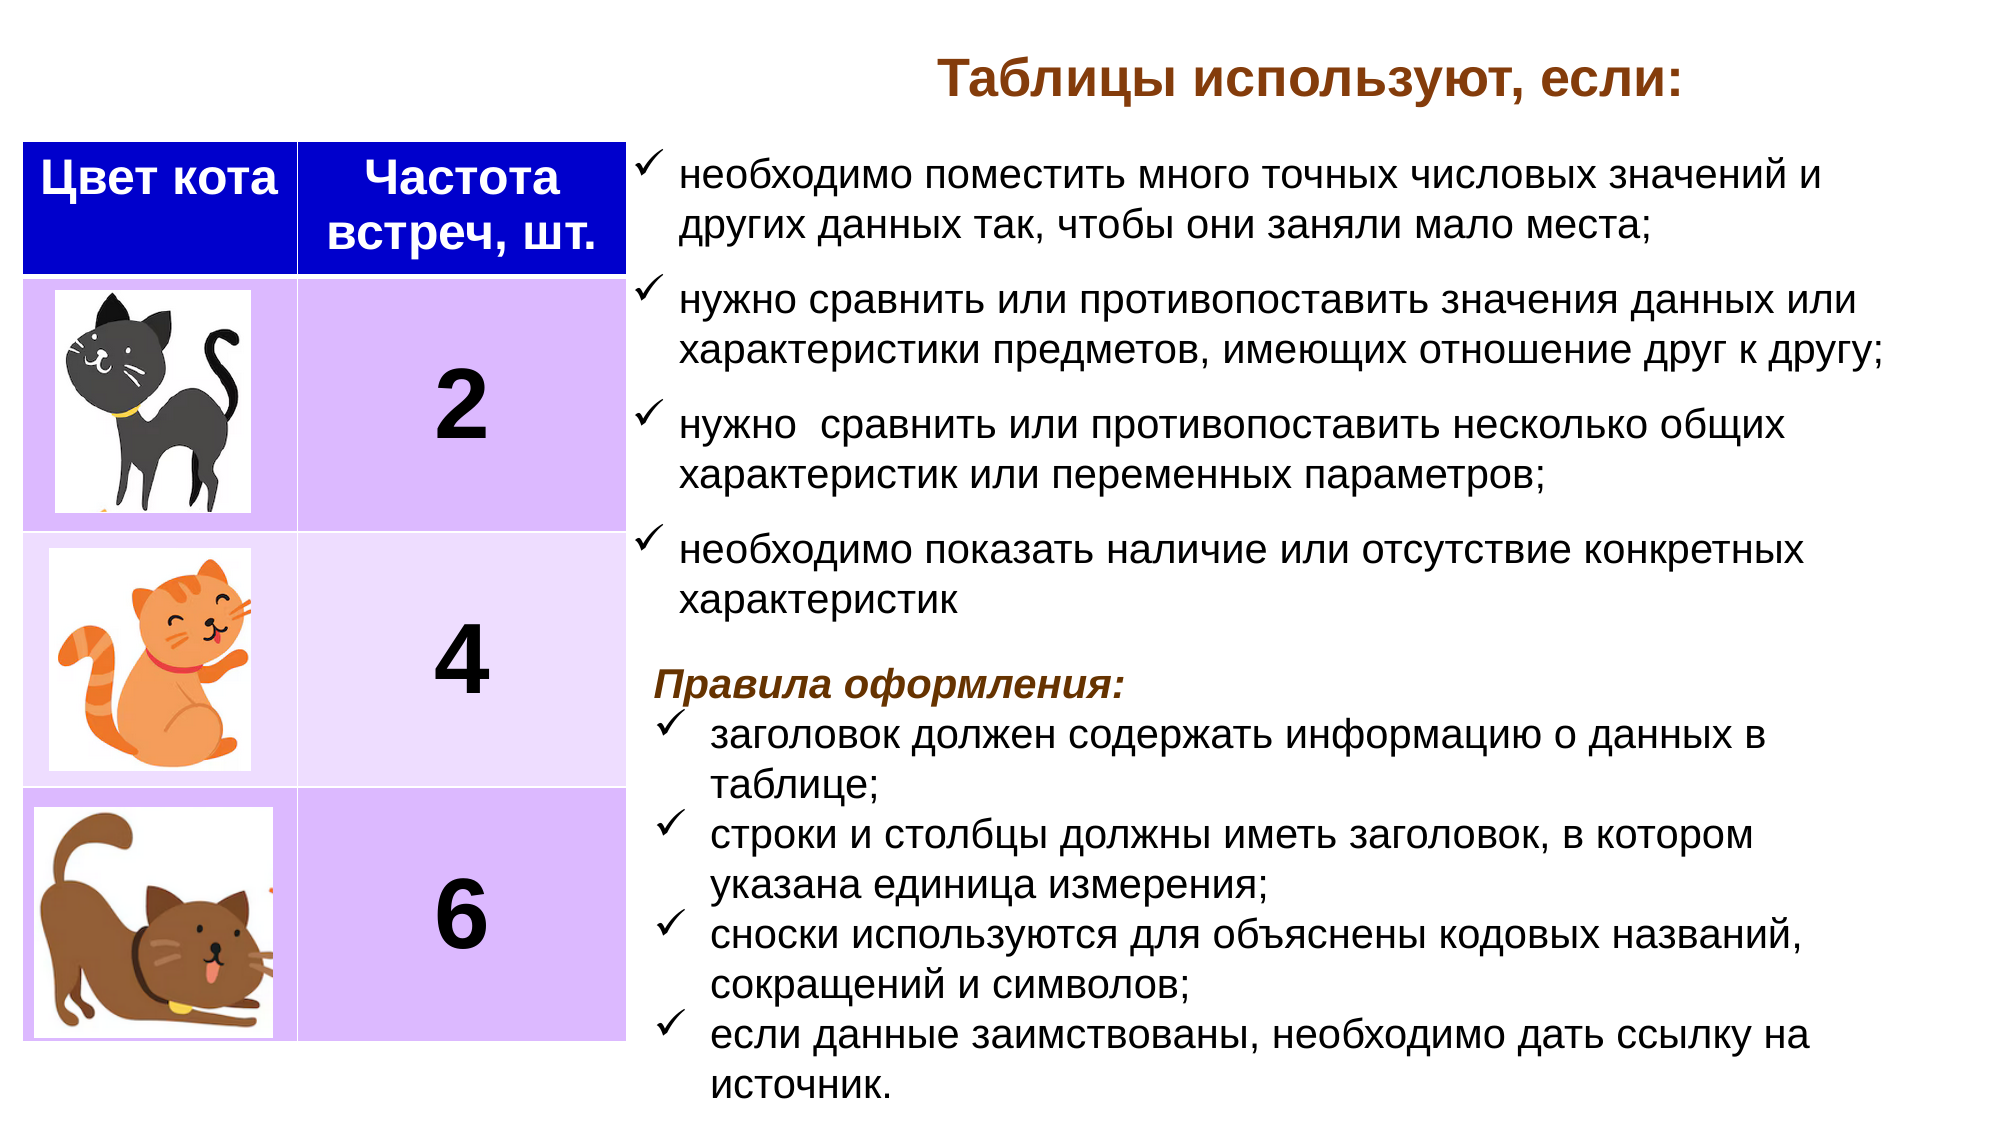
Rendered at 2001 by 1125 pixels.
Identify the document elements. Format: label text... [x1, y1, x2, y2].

table_header Частота встреч, шт. [298, 142, 626, 274]
picture [49, 548, 251, 771]
picture [34, 807, 273, 1038]
table_cell [23, 788, 297, 1041]
table_cell 6 [298, 788, 626, 1041]
text_box Правила оформления: заголовок должен содержать информацию о данных в таблице; строки и столбцы должны иметь заголовок, в котором указана единица измерения; сноски используются для объяснены кодовых названий, сокращений и символов; если данные заимствованы, необходимо дать ссылку на источник. [638, 649, 1921, 1125]
text_box Таблицы используют, если: [873, 28, 1749, 130]
text_box необходимо поместить много точных числовых значений и других данных так, чтобы они заняли мало места; нужно сравнить или противопоставить значения данных или характеристики предметов, имеющих отношение друг к другу; нужно сравнить или противопоставить несколько общих характеристик или переменных параметров; необходимо показать наличие или отсутствие конкретных характеристик [617, 139, 1951, 765]
table_cell [23, 533, 297, 786]
table_cell 2 [298, 279, 626, 531]
picture [55, 290, 251, 513]
table_header Цвет кота [23, 142, 297, 274]
table_cell 4 [298, 533, 626, 786]
table_cell [23, 279, 297, 531]
